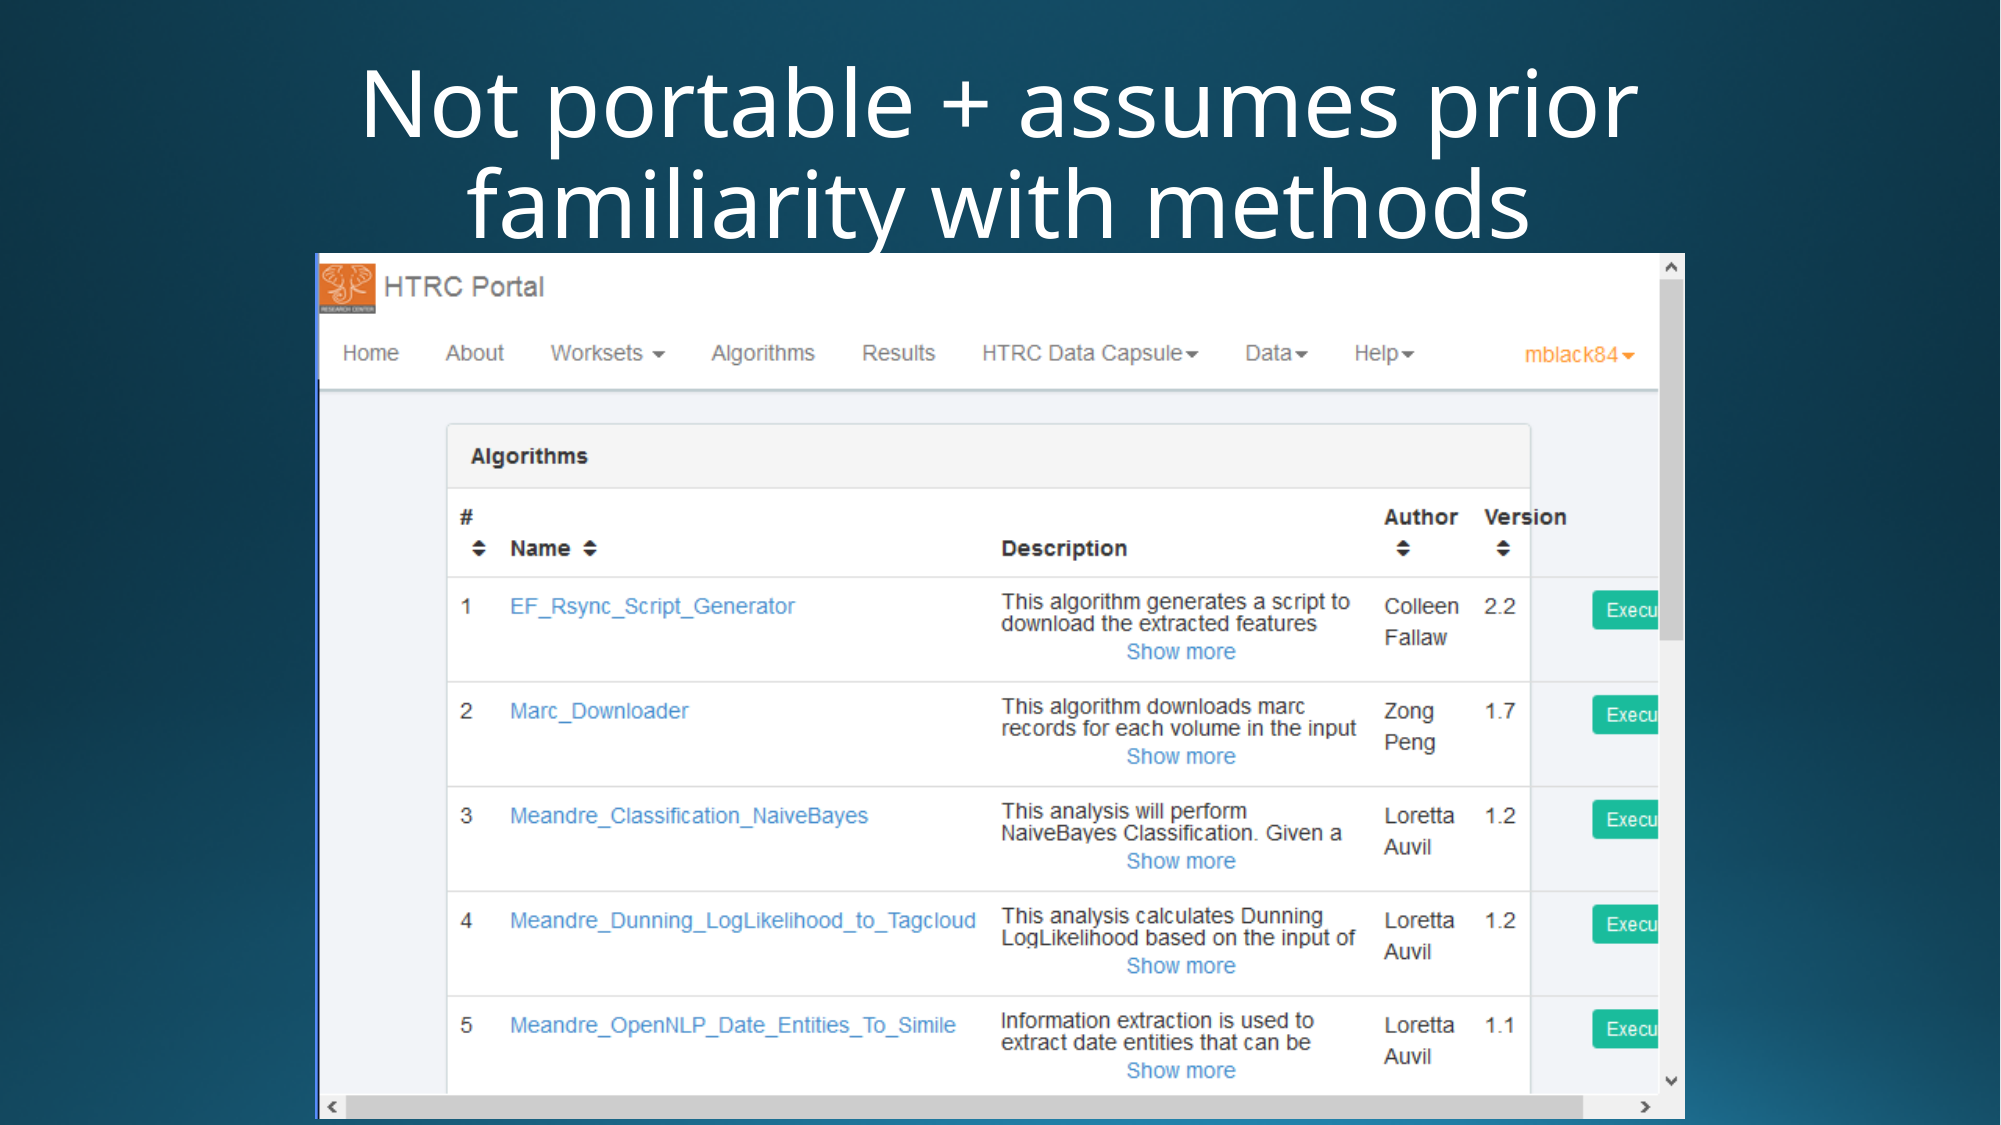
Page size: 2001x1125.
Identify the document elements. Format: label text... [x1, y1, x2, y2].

title Not portable + assumes prior familiarity with methods [137, 49, 1863, 267]
picture [0, 0, 2001, 1125]
